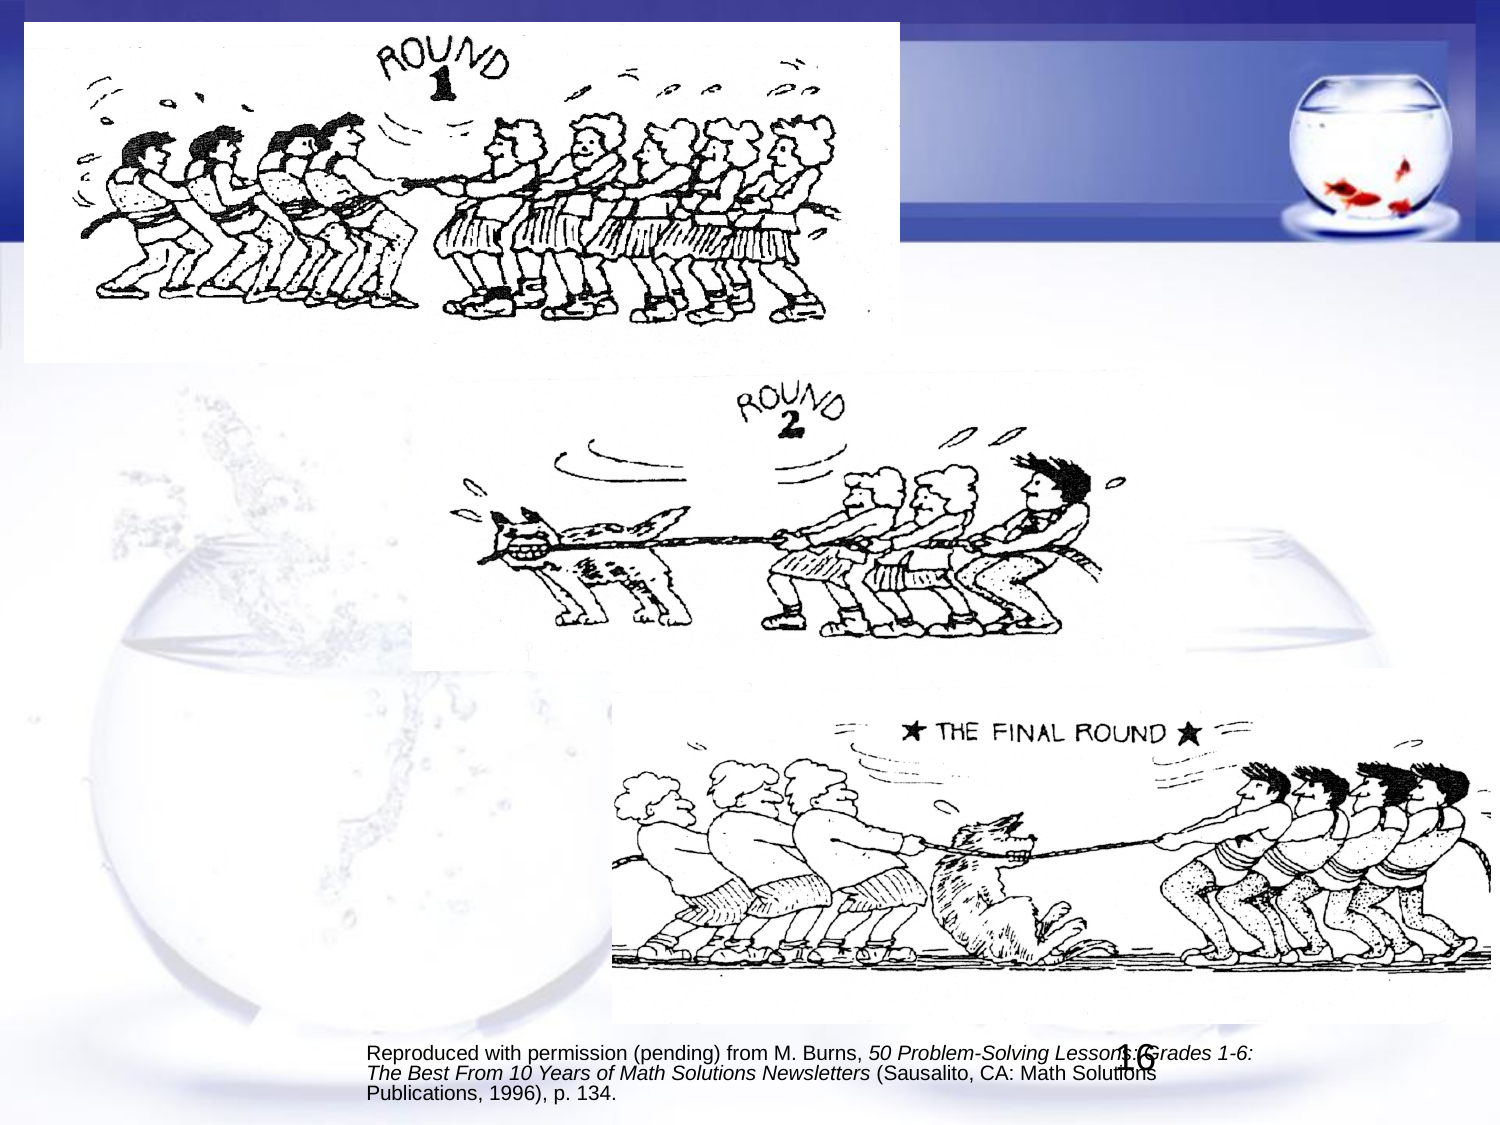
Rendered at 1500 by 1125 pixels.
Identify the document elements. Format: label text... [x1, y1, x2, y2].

text_box Reproduced with permission (pending) from M. Burns, 50 Problem-Solving Lessons: Grades 1-6: The Best From 10 Years of Math Solutions Newsletters (Sausalito, CA: Math Solutions Publications, 1996), p. 134. [351, 1037, 1295, 1112]
slide_number 16 [1100, 1033, 1413, 1100]
picture [0, 0, 1500, 1125]
